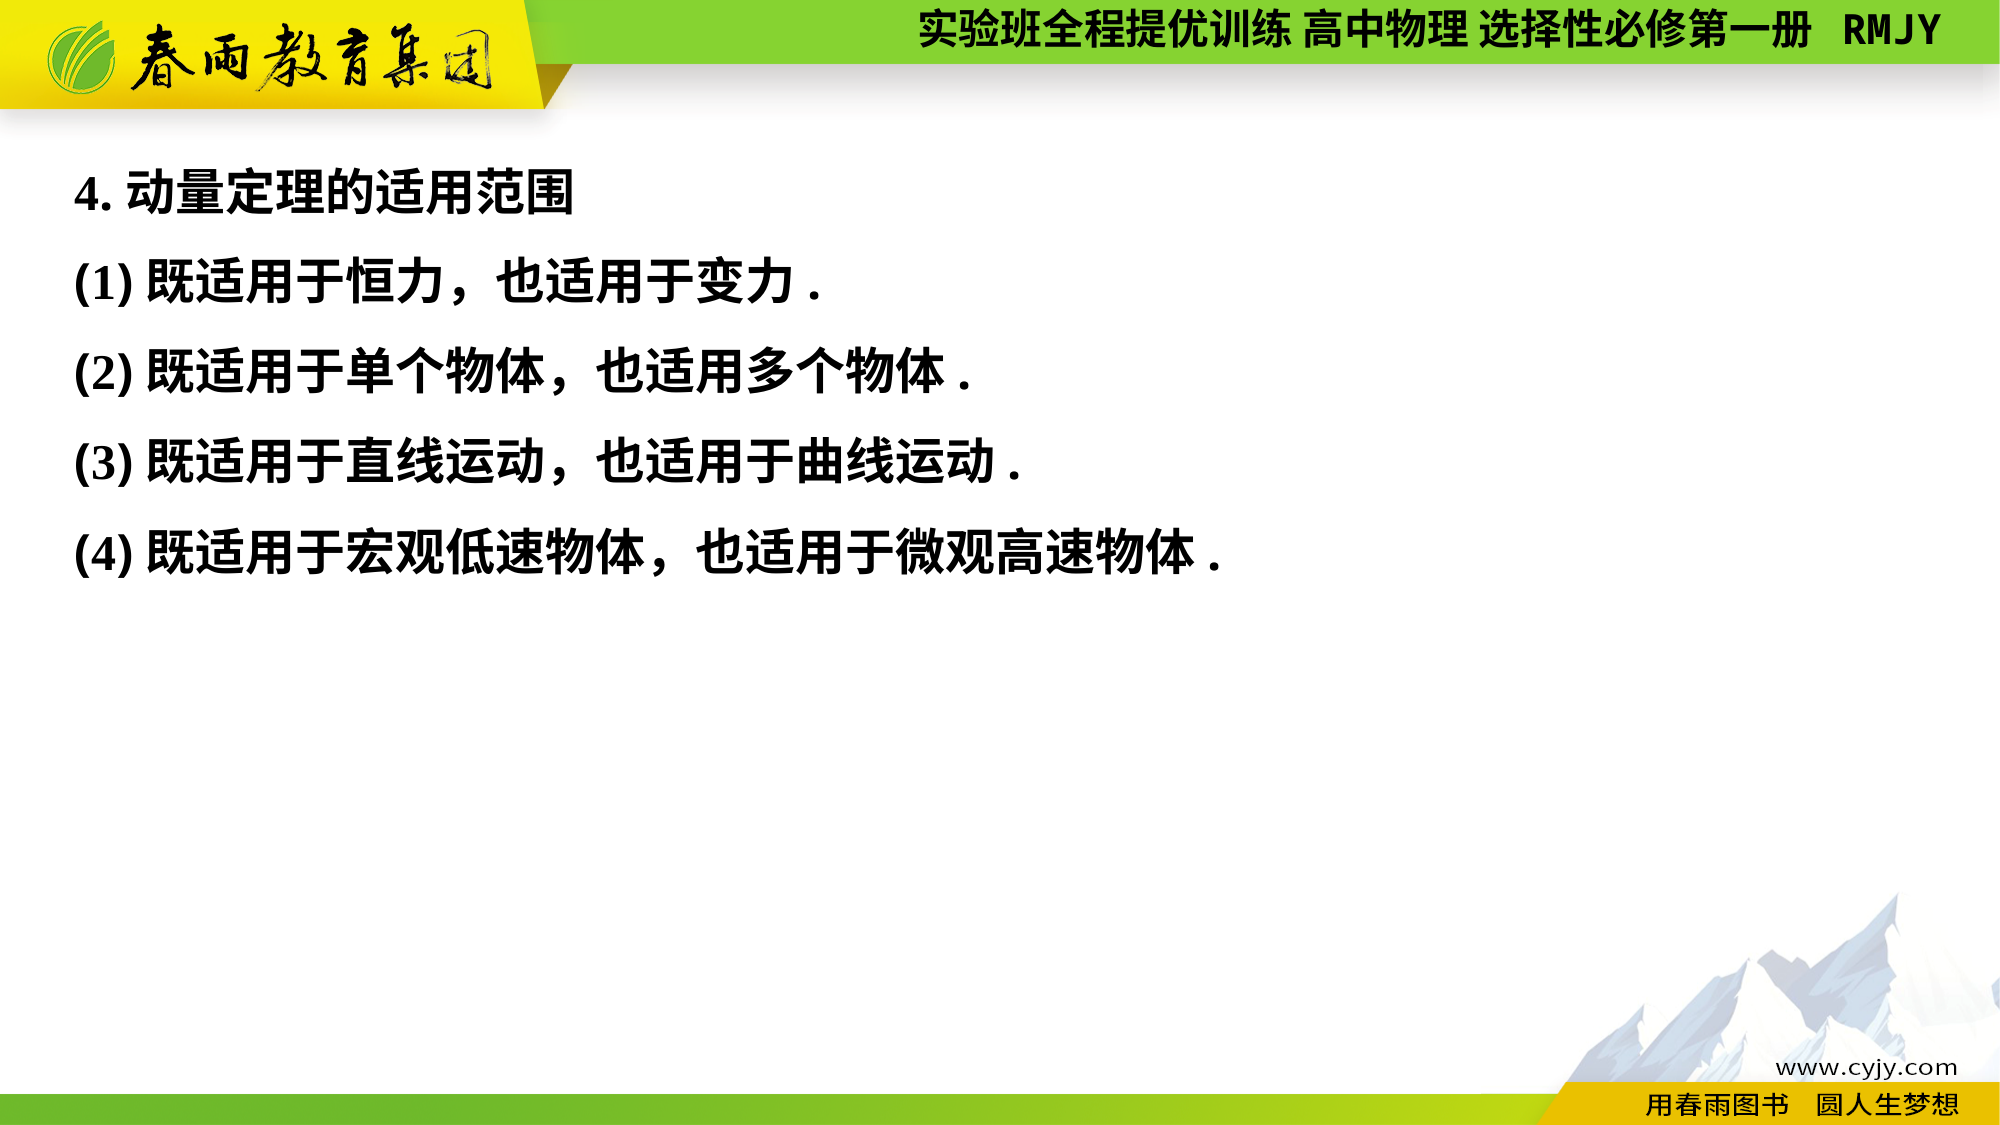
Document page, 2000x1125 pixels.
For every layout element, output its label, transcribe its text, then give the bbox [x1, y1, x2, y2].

list 4.动量定理的适用范围 (1)既适用于恒力，也适用于变力. (2)既适用于单个物体，也适用多个物体. (3)既适用于直线运动，也适用于曲线运动. (4)既适用于宏观低速物体，也适用于微观高速物体. [59, 122, 1944, 581]
picture [0, 0, 2000, 1125]
